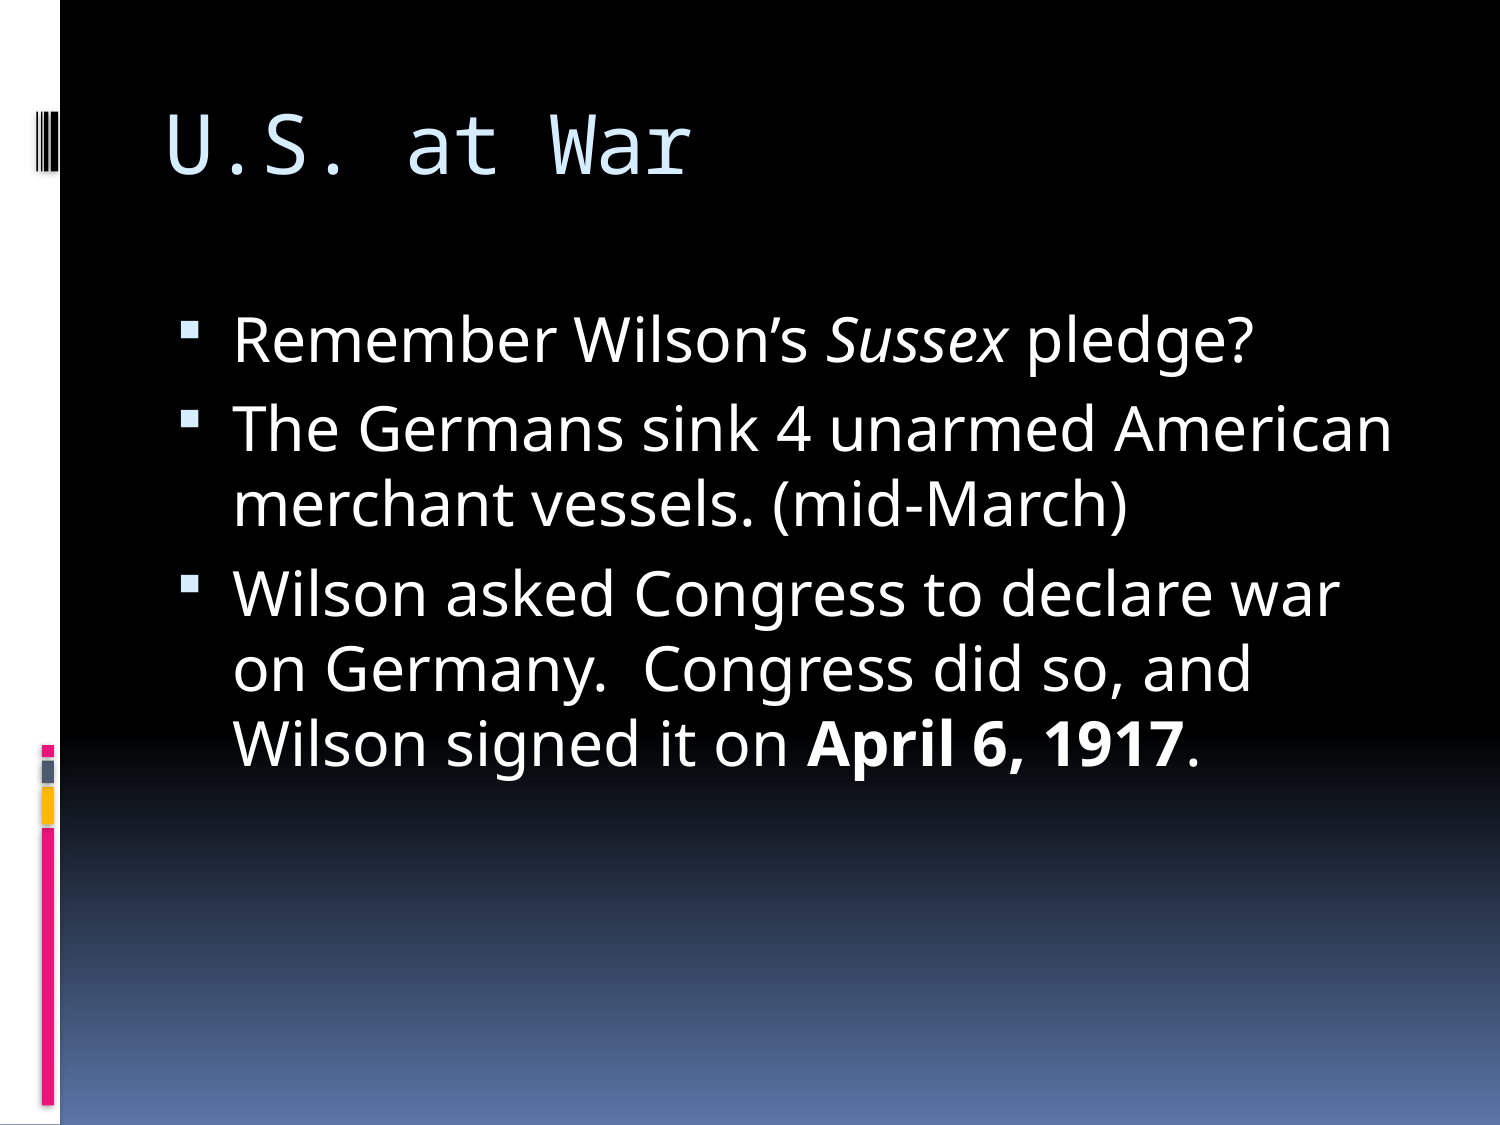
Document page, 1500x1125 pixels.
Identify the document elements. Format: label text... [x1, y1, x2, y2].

list Remember Wilson’s Sussex pledge? The Germans sink 4 unarmed American merchant vessels. (mid-March) Wilson asked Congress to declare war on Germany. Congress did so, and Wilson signed it on April 6, 1917. [150, 292, 1425, 1043]
title U.S. at War [150, 83, 1425, 234]
